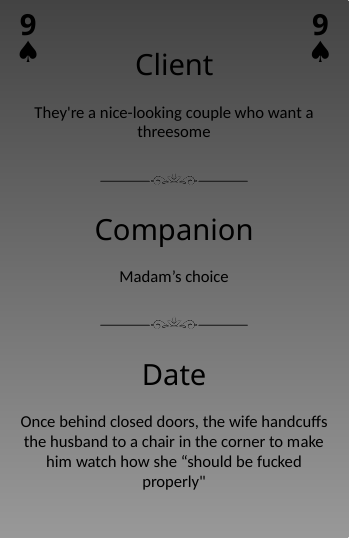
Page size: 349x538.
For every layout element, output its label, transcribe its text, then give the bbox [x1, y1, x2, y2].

picture [100, 285, 248, 360]
text_box Client They're a nice-looking couple who want a threesome Companion Madam’s choice Date Once behind closed doors, the wife handcuffs the husband to a chair in the corner to make him watch how she “should be fucked properly" [0, 0, 349, 538]
picture [100, 141, 248, 216]
